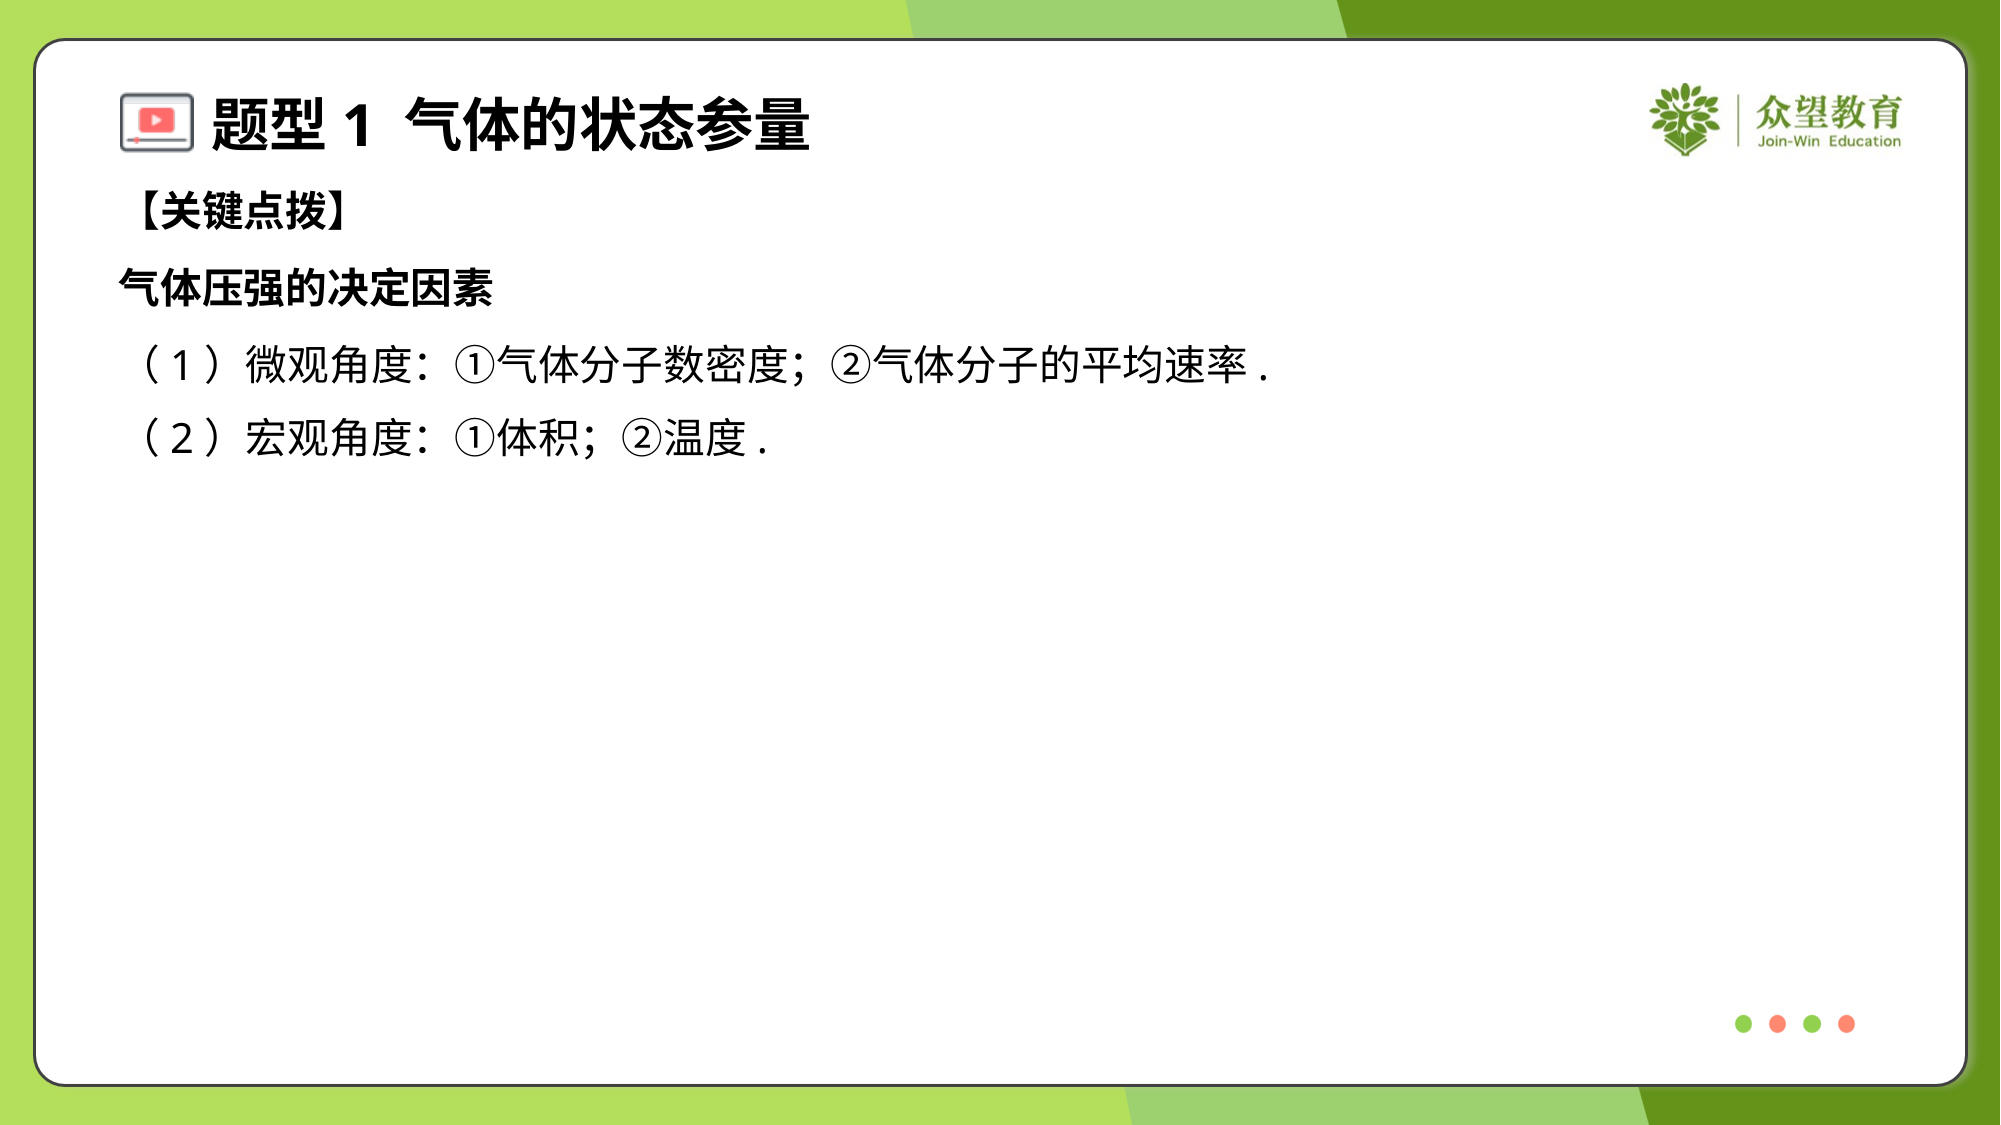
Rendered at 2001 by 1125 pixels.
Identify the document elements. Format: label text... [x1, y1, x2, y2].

text_box 【关键点拨】 气体压强的决定因素 （1）微观角度：①气体分子数密度；②气体分子的平均速率. （2）宏观角度：①体积；②温度. [118, 159, 1883, 455]
picture [0, 0, 2000, 1125]
